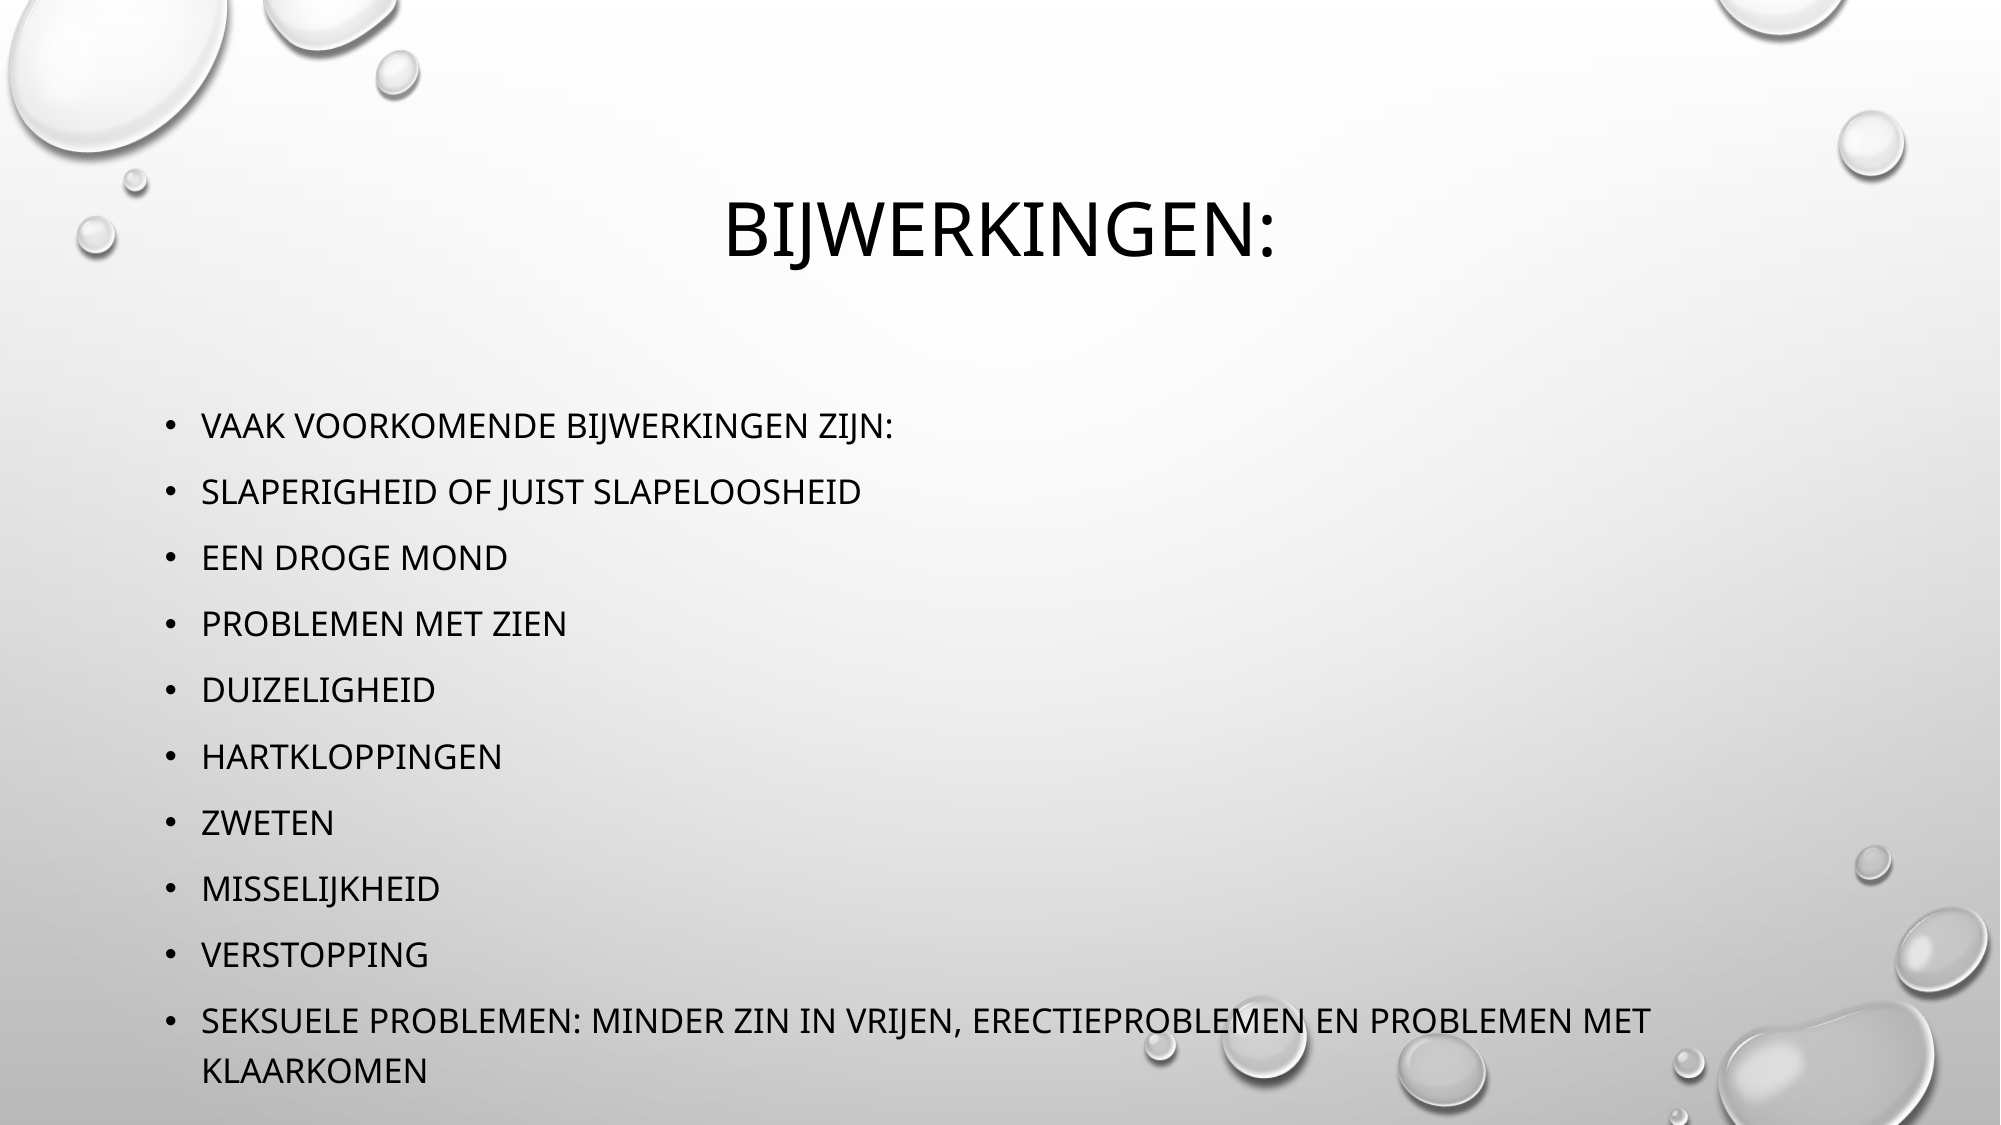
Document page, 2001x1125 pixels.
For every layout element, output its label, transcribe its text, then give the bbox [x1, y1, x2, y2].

list Vaak voorkomende bijwerkingen zijn: slaperigheid of juist slapeloosheid een droge mond problemen met zien duizeligheid hartkloppingen zweten misselijkheid verstopping seksuele problemen: minder zin in vrijen, erectieproblemen en problemen met klaarkomen [149, 388, 1850, 1100]
title Bijwerkingen: [149, 101, 1851, 364]
picture [0, 0, 2000, 1125]
